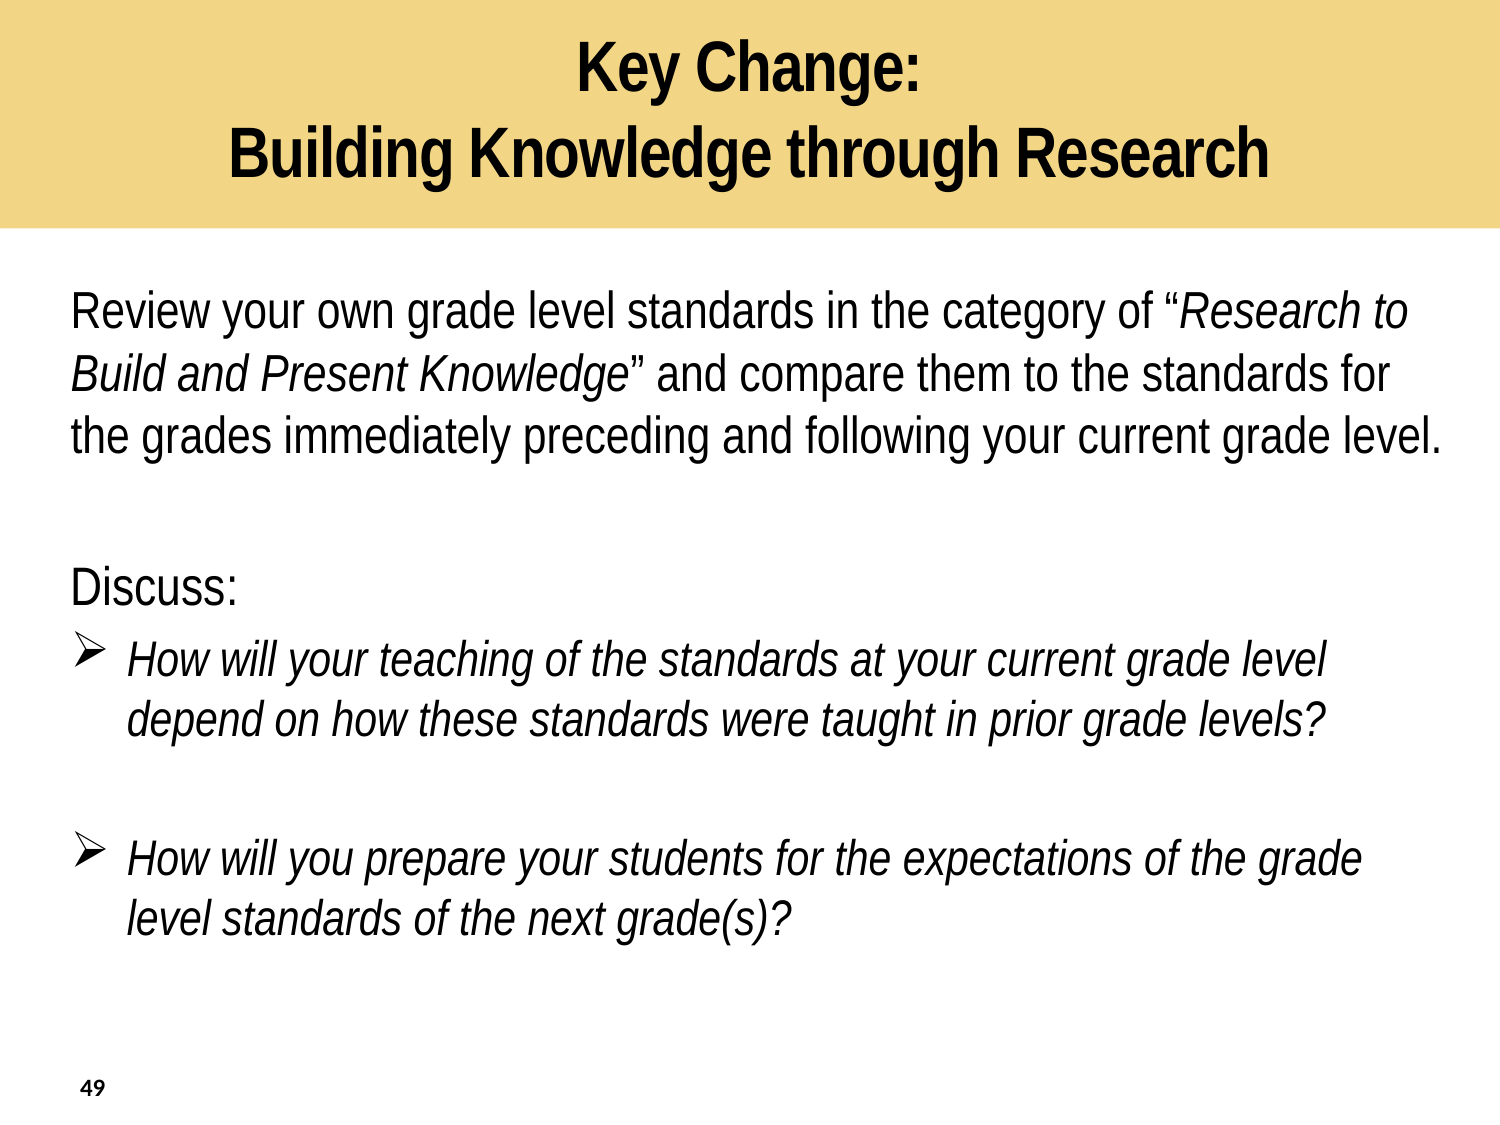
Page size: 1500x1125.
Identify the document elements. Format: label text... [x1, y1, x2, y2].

list Review your own grade level standards in the category of “Research to Build and Present Knowledge” and compare them to the standards for the grades immediately preceding and following your current grade level. Discuss: How will your teaching of the standards at your current grade level depend on how these standards were taught in prior grade levels? How will you prepare your students for the expectations of the grade level standards of the next grade(s)? [55, 269, 1466, 1061]
slide_number 49 [55, 1064, 121, 1124]
title Key Change: Building Knowledge through Research [0, 11, 1500, 200]
